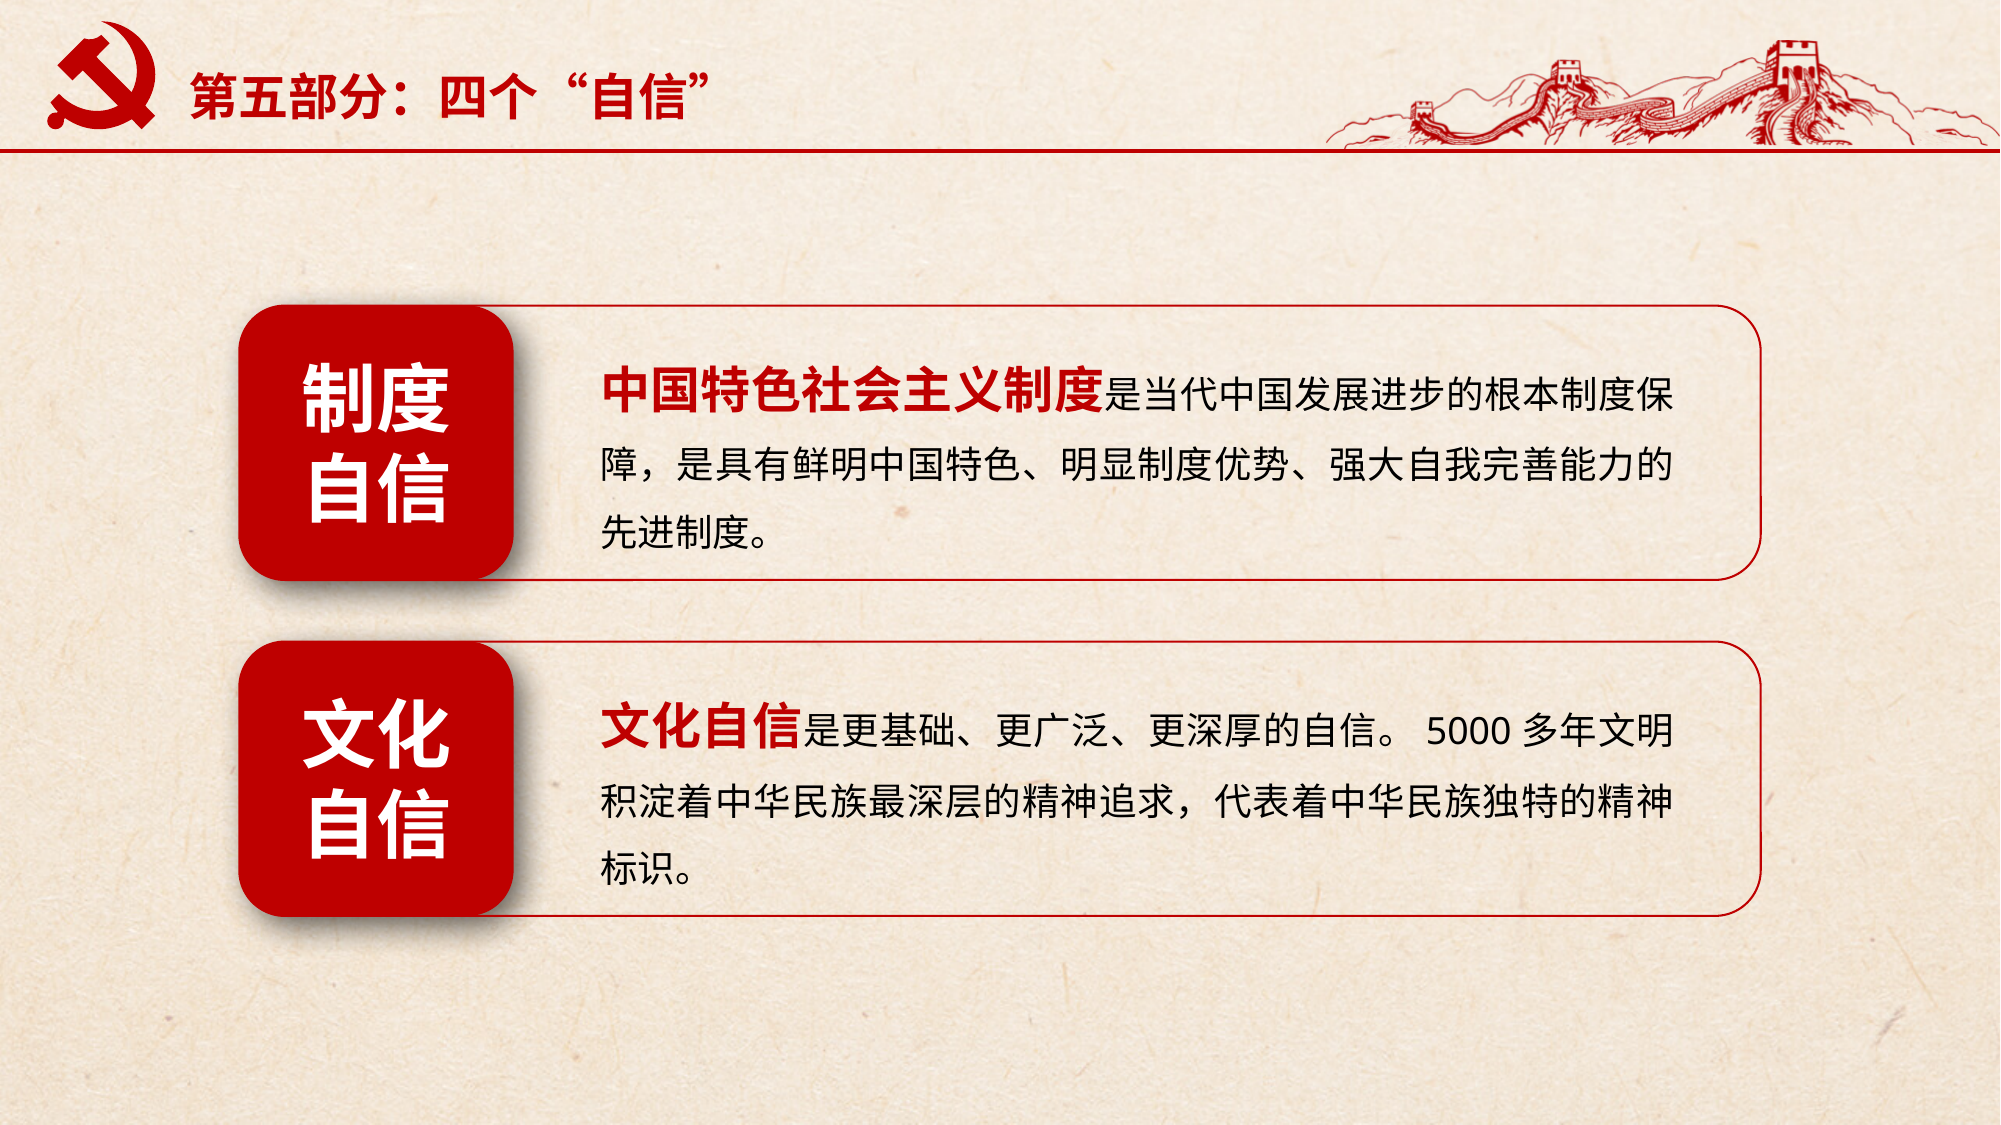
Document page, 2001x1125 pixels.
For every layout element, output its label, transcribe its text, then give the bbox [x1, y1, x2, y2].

text_box 中国特色社会主义制度是当代中国发展进步的根本制度保障，是具有鲜明中国特色、明显制度优势、强大自我完善能力的先进制度。 [585, 321, 1689, 562]
text_box [47, 21, 156, 130]
text_box [239, 641, 1761, 916]
text_box 文化自信是更基础、更广泛、更深厚的自信。5000多年文明积淀着中华民族最深层的精神追求，代表着中华民族独特的精神标识。 [585, 657, 1689, 898]
text_box 第五部分：四个“自信” [173, 57, 1038, 133]
text_box [239, 305, 1761, 580]
picture [0, 0, 2001, 1125]
text_box 文化自信 [259, 680, 494, 876]
